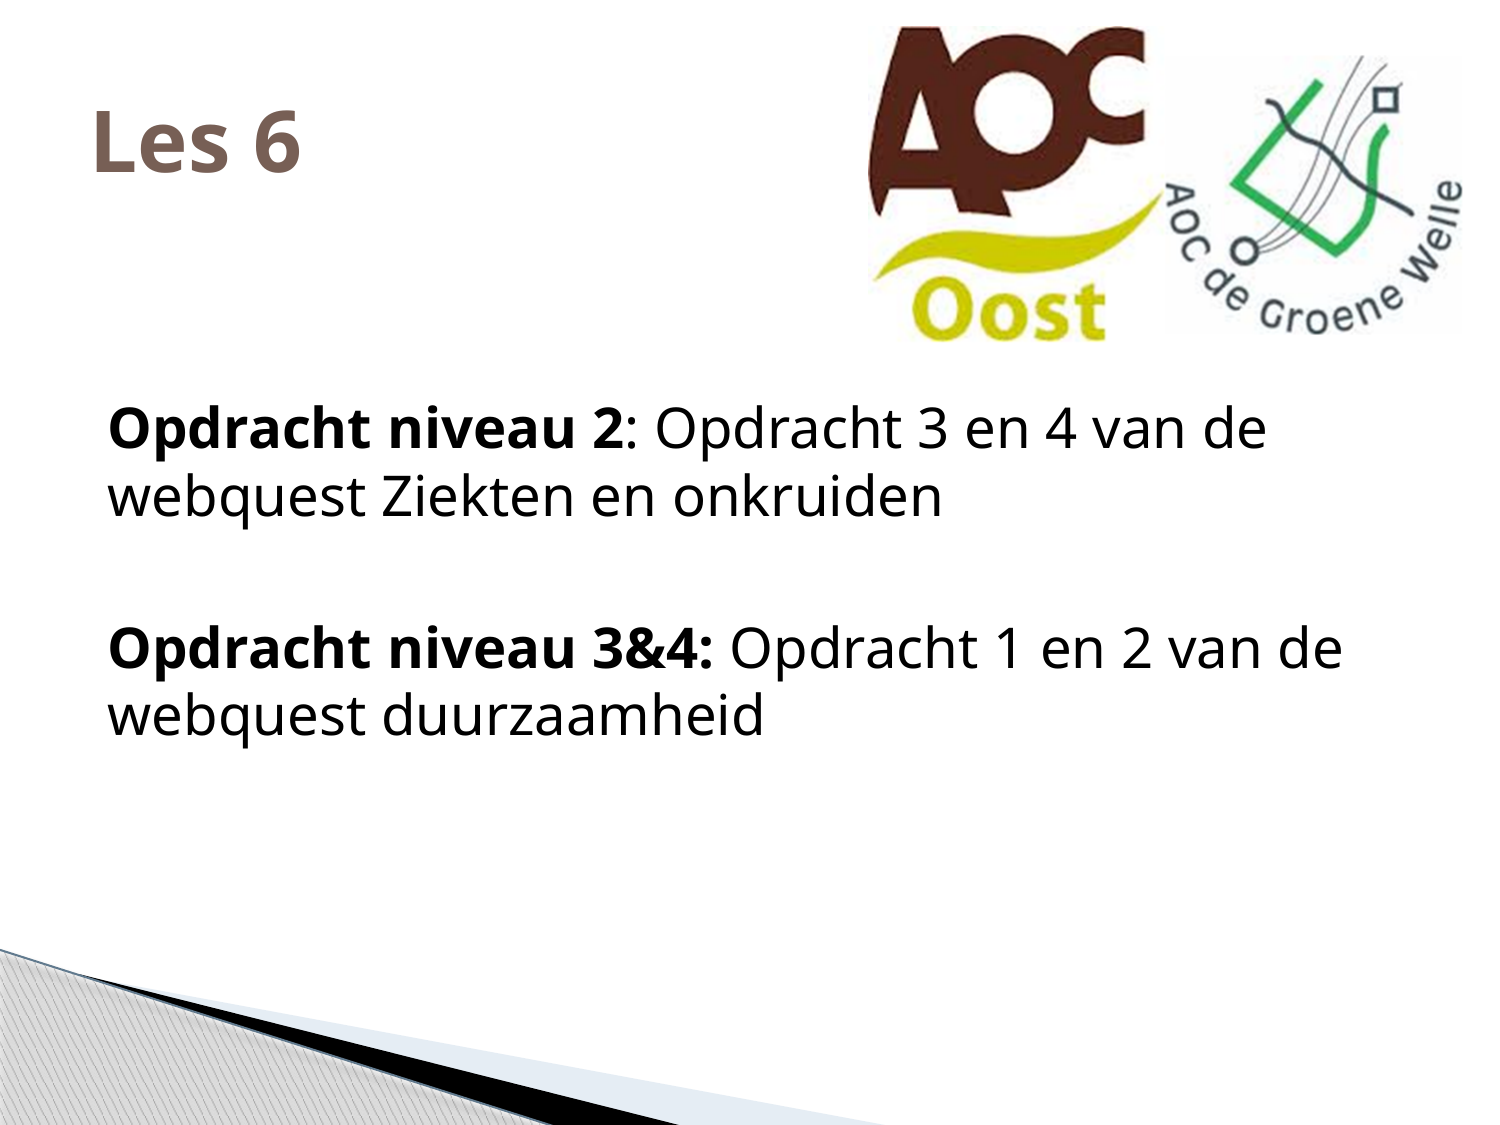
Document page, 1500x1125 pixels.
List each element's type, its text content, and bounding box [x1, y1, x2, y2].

list Opdracht niveau 2: Opdracht 3 en 4 van de webquest Ziekten en onkruiden Opdracht niveau 3&4: Opdracht 1 en 2 van de webquest duurzaamheid [75, 385, 1425, 986]
title Les 6 [75, 45, 862, 233]
picture [867, 26, 1473, 365]
